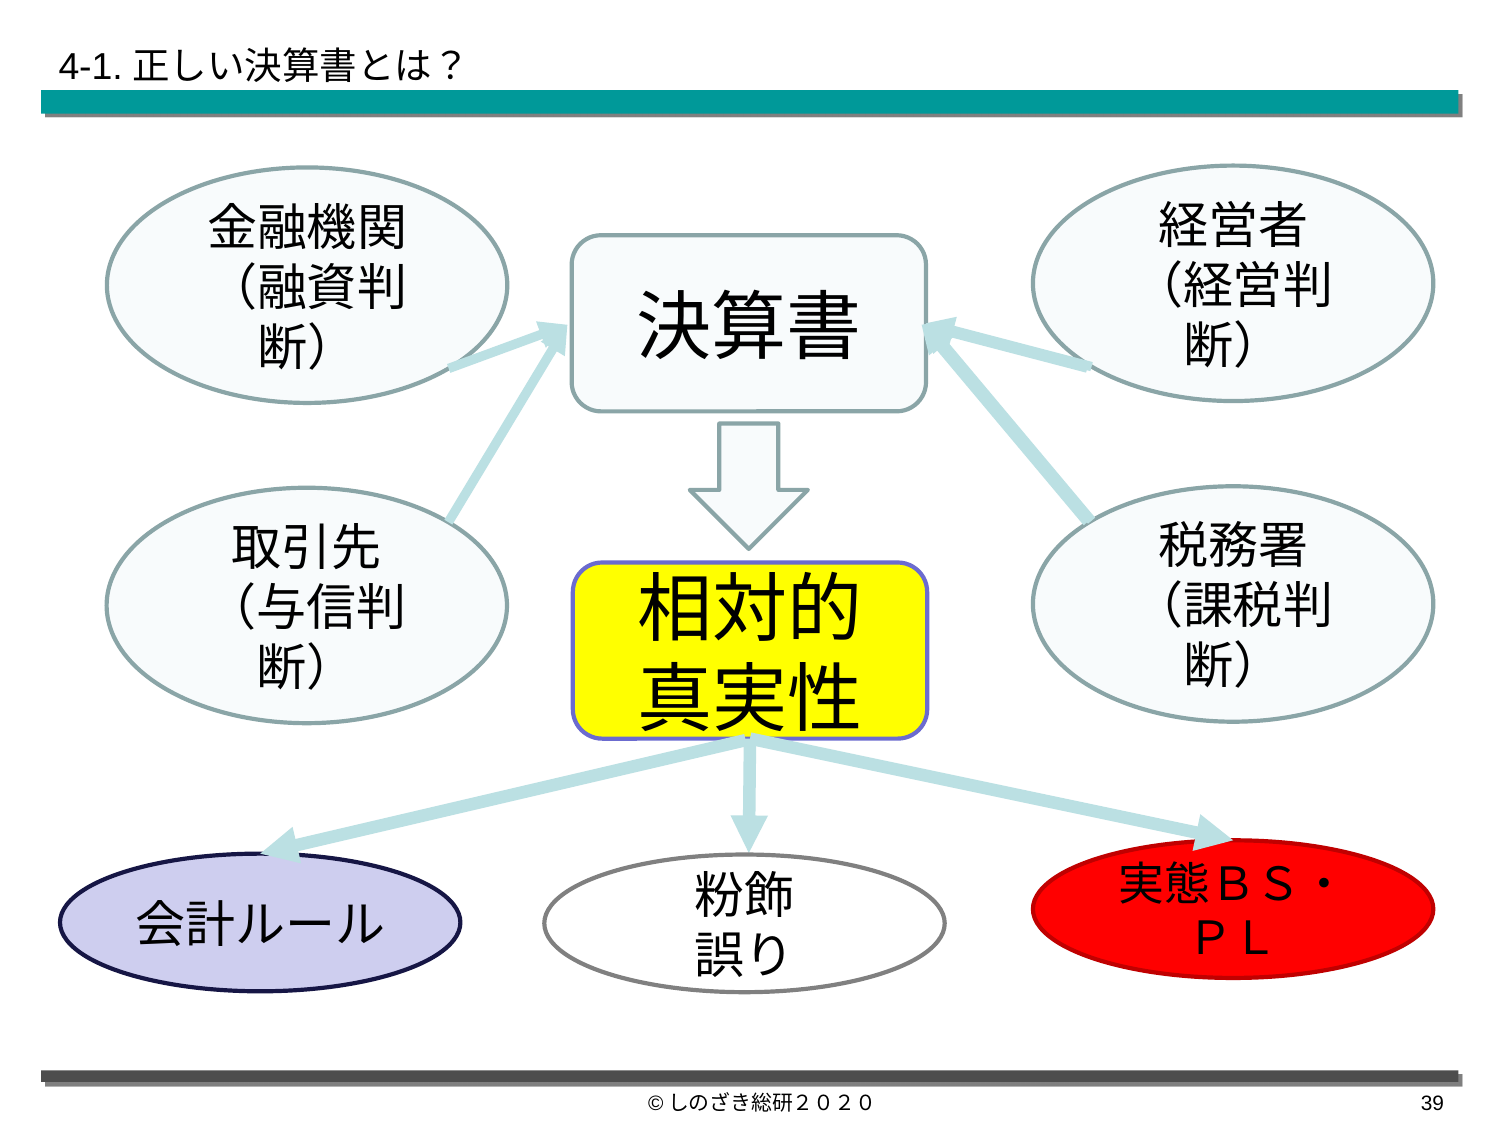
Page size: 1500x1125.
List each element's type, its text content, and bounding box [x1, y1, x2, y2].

text_box 金融機関（融資判断） [104, 165, 510, 406]
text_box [921, 324, 1088, 369]
text_box 4-1.正しい決算書とは？ [43, 34, 1035, 95]
text_box 実態ＢＳ・ＰＬ [1030, 838, 1436, 981]
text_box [448, 324, 568, 523]
footer ©しのざき総研２０２０ [524, 1082, 1000, 1125]
text_box [687, 421, 810, 552]
text_box 相対的 真実性 [570, 560, 930, 738]
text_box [259, 739, 746, 854]
slide_number 38 [1108, 1082, 1459, 1125]
text_box 取引先 （与信判断） [104, 485, 510, 726]
text_box 経営者 （経営判断） [1030, 163, 1436, 404]
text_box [749, 738, 1234, 841]
text_box 会計ルール [57, 851, 463, 994]
text_box 税務署 （課税判断） [1030, 484, 1436, 724]
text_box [921, 376, 1088, 523]
text_box 粉飾 誤り [542, 852, 947, 995]
text_box 決算書 [569, 233, 929, 414]
